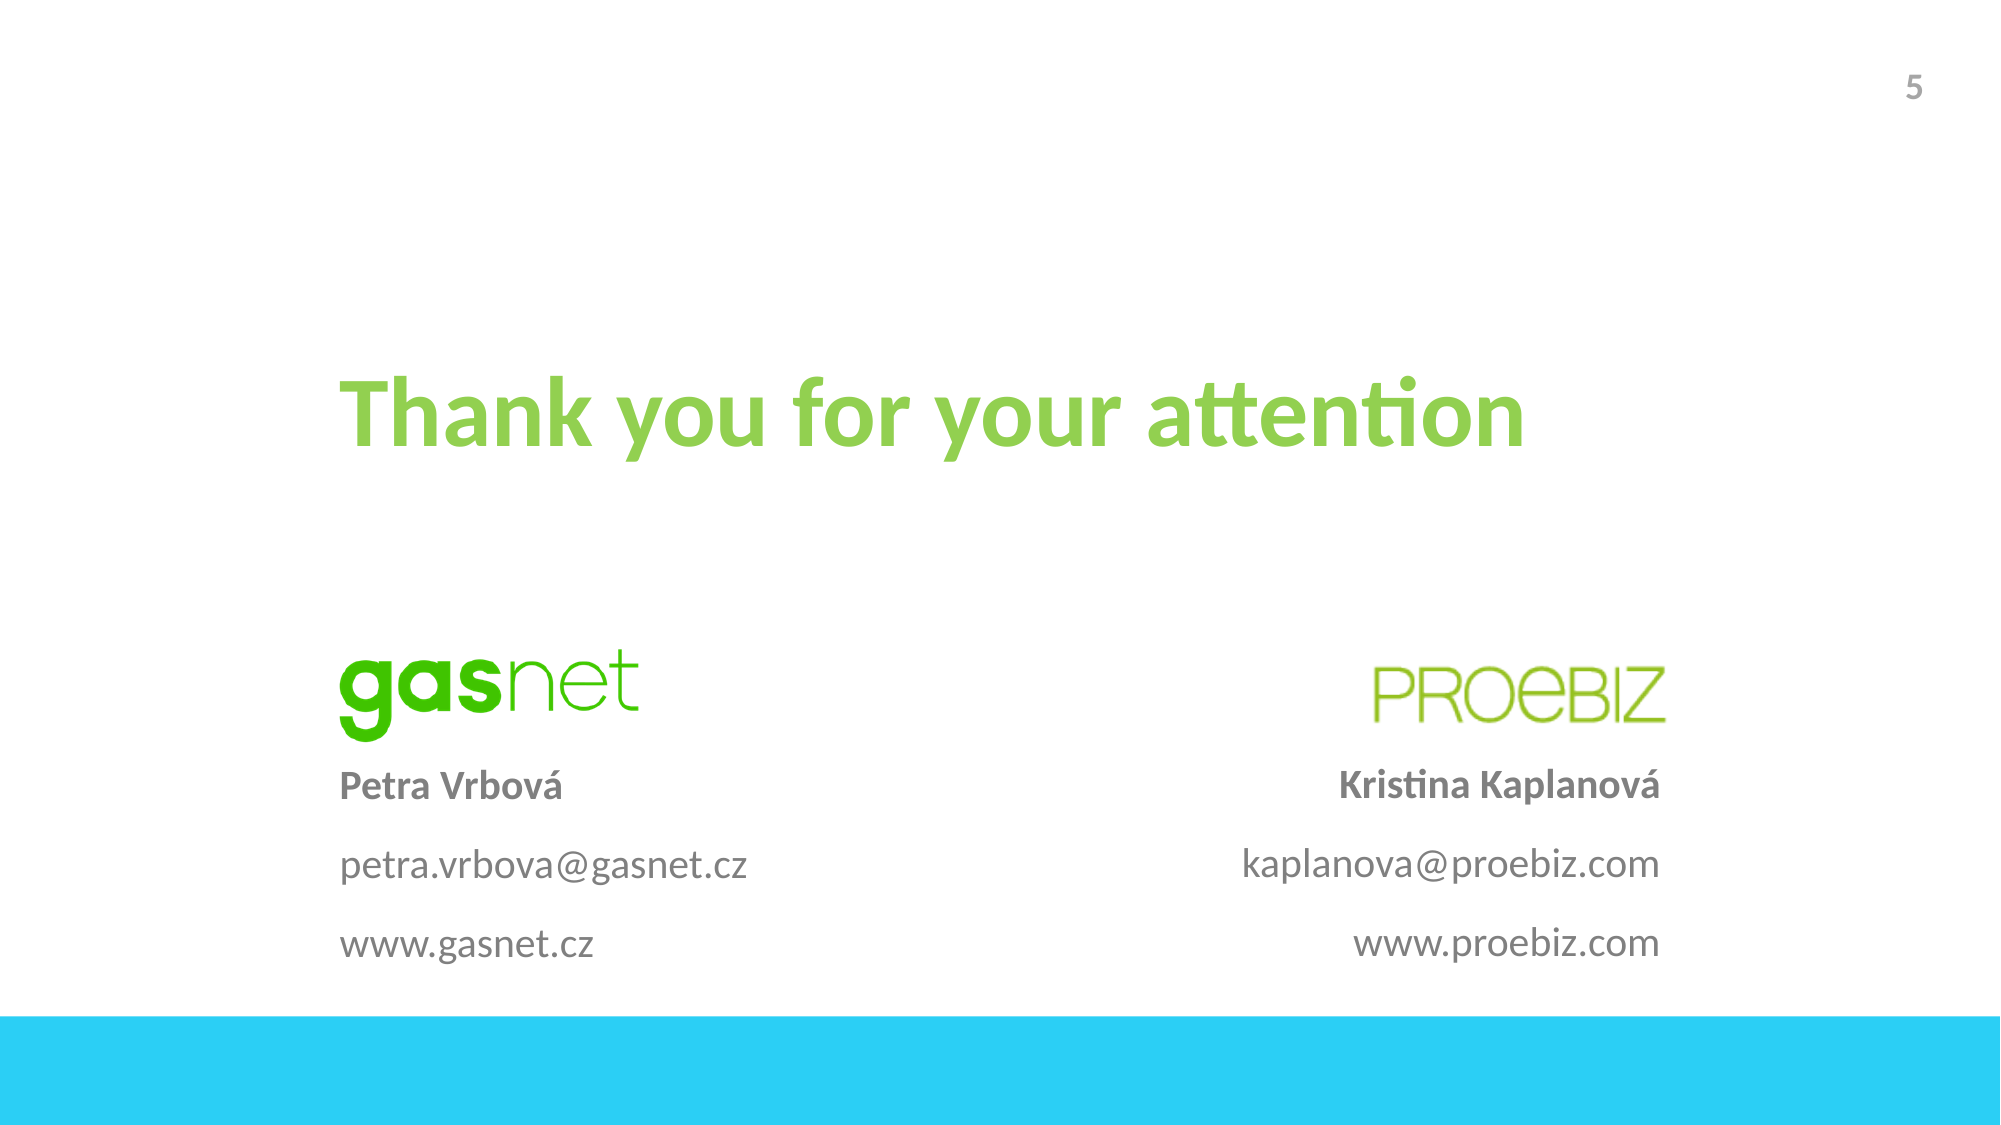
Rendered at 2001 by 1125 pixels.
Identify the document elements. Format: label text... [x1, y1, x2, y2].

picture [324, 585, 653, 805]
text_box [0, 1014, 2000, 1125]
title Thank you for your attention [324, 312, 1675, 500]
text_box Kristina Kaplanová kaplanova@proebiz.com www.proebiz.com [1118, 749, 1676, 1040]
slide_number 5 [1472, 54, 1940, 115]
picture [1366, 647, 1676, 743]
list Petra Vrbová petra.vrbova@gasnet.cz www.gasnet.cz [324, 750, 882, 1041]
